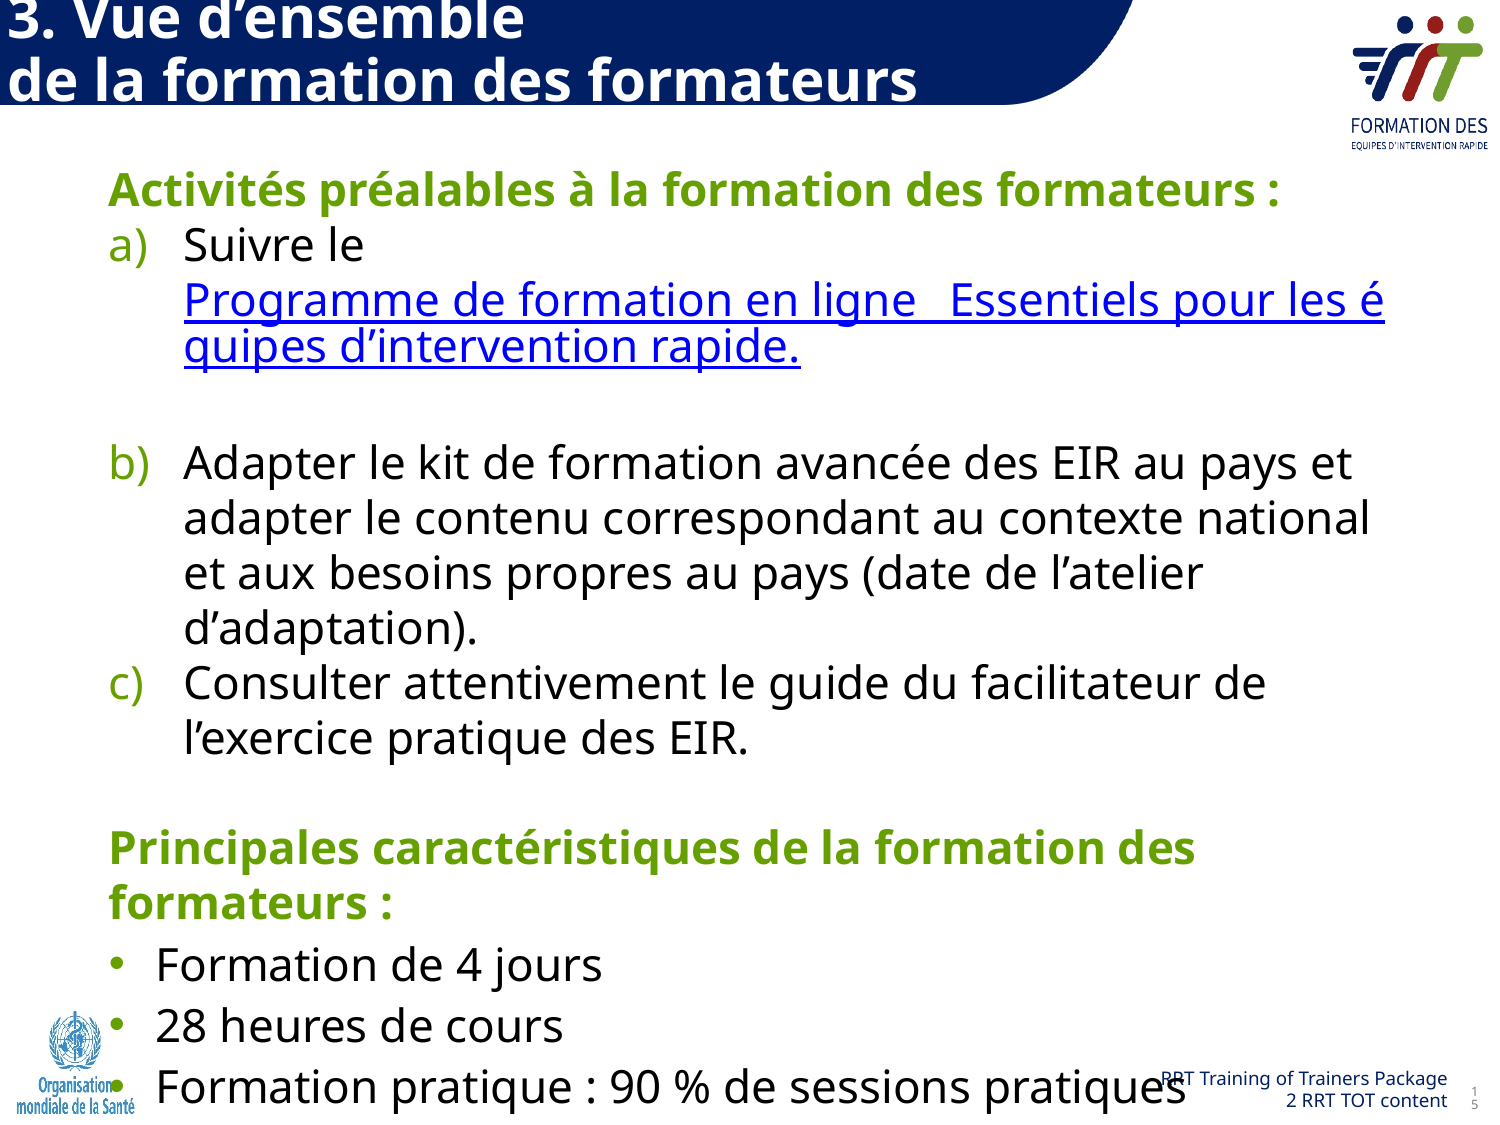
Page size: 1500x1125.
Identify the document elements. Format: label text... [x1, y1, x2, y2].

text_box Activités préalables à la formation des formateurs : Suivre le Programme de formation en ligne _Essentiels pour les équipes d’intervention rapide. Adapter le kit de formation avancée des EIR au pays et adapter le contenu correspondant au contexte national et aux besoins propres au pays (date de l’atelier d’adaptation). Consulter attentivement le guide du facilitateur de l’exercice pratique des EIR. Principales caractéristiques de la formation des formateurs : Formation de 4 jours 28 heures de cours Formation pratique : 90 % de sessions pratiques [93, 153, 1401, 1075]
picture [1351, 15, 1488, 151]
title 3. Vue d’ensemble de la formation des formateurs [0, 0, 1351, 110]
picture [15, 1009, 135, 1115]
